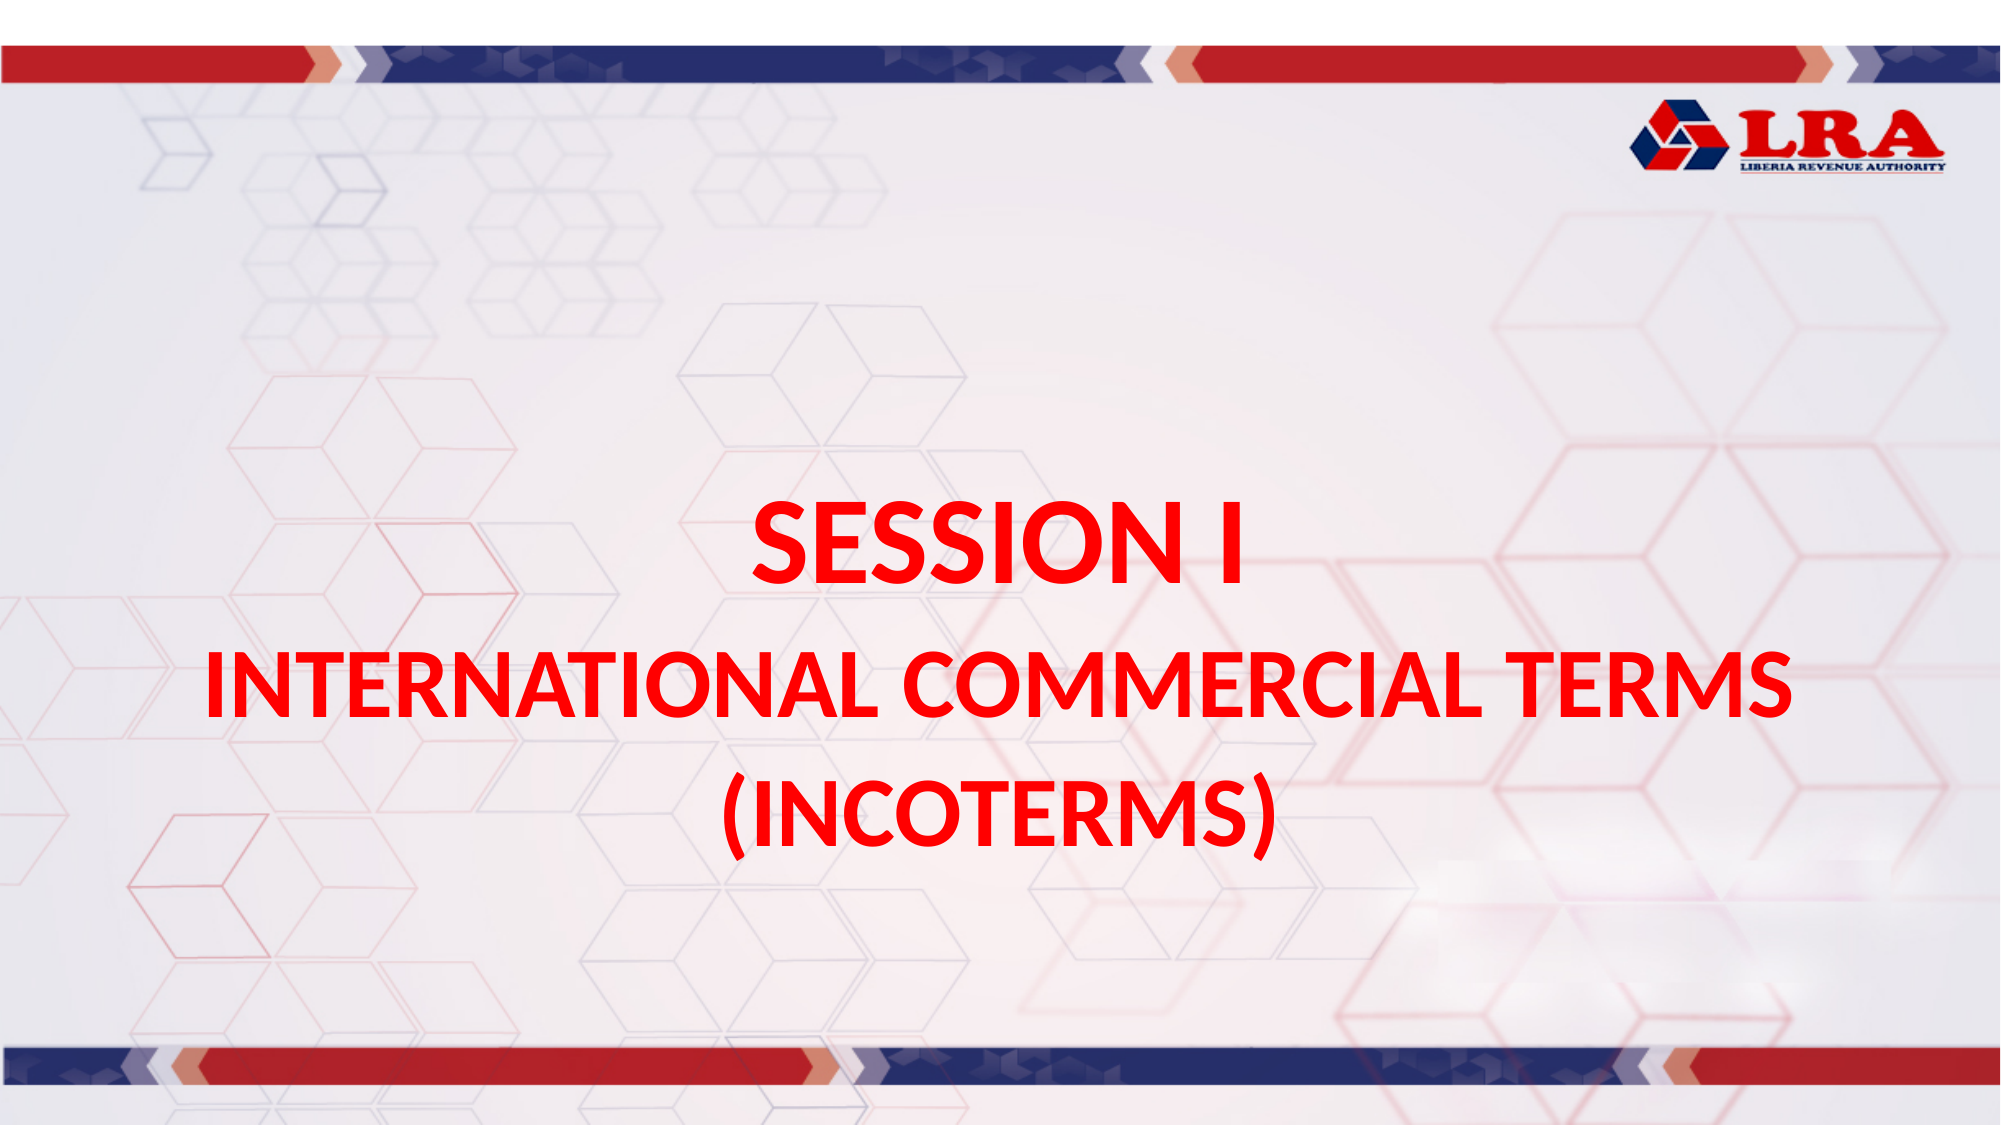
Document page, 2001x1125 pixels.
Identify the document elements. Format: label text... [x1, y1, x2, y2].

list SESSION I INTERNATIONAL COMMERCIAL TERMS (INCOTERMS) [137, 141, 1863, 1014]
picture [0, 0, 2001, 1125]
